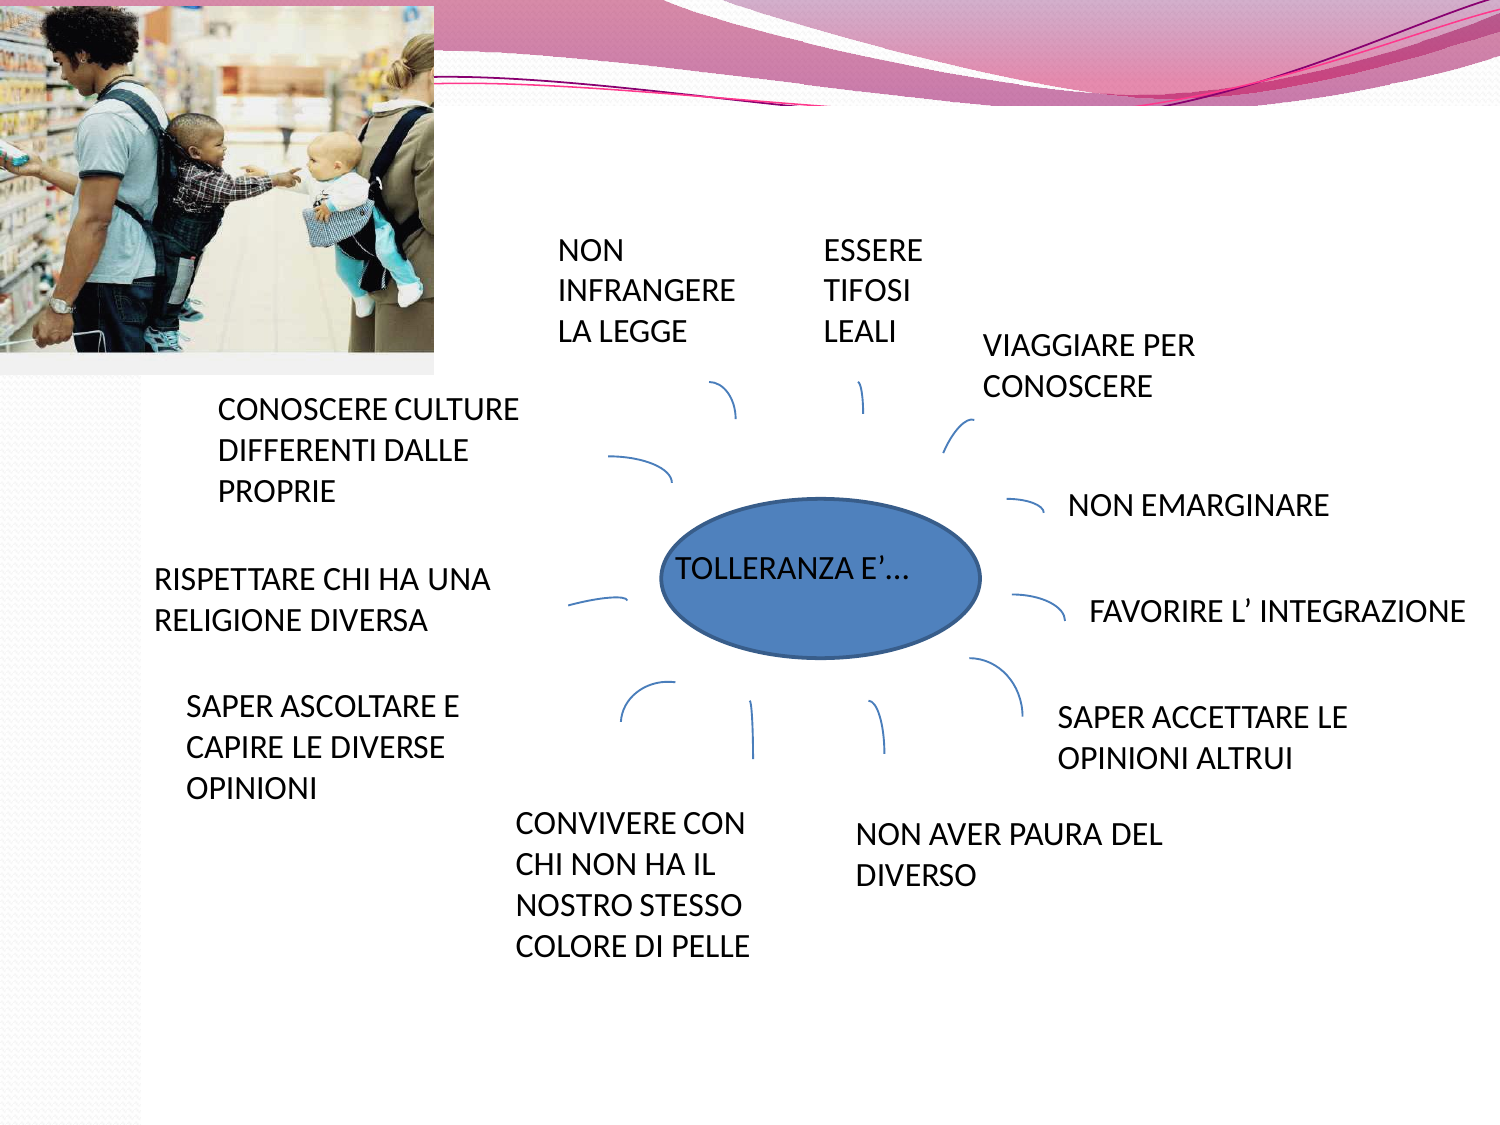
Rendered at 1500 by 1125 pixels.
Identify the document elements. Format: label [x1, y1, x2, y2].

text_box [140, 105, 1500, 1125]
picture [0, 6, 434, 375]
